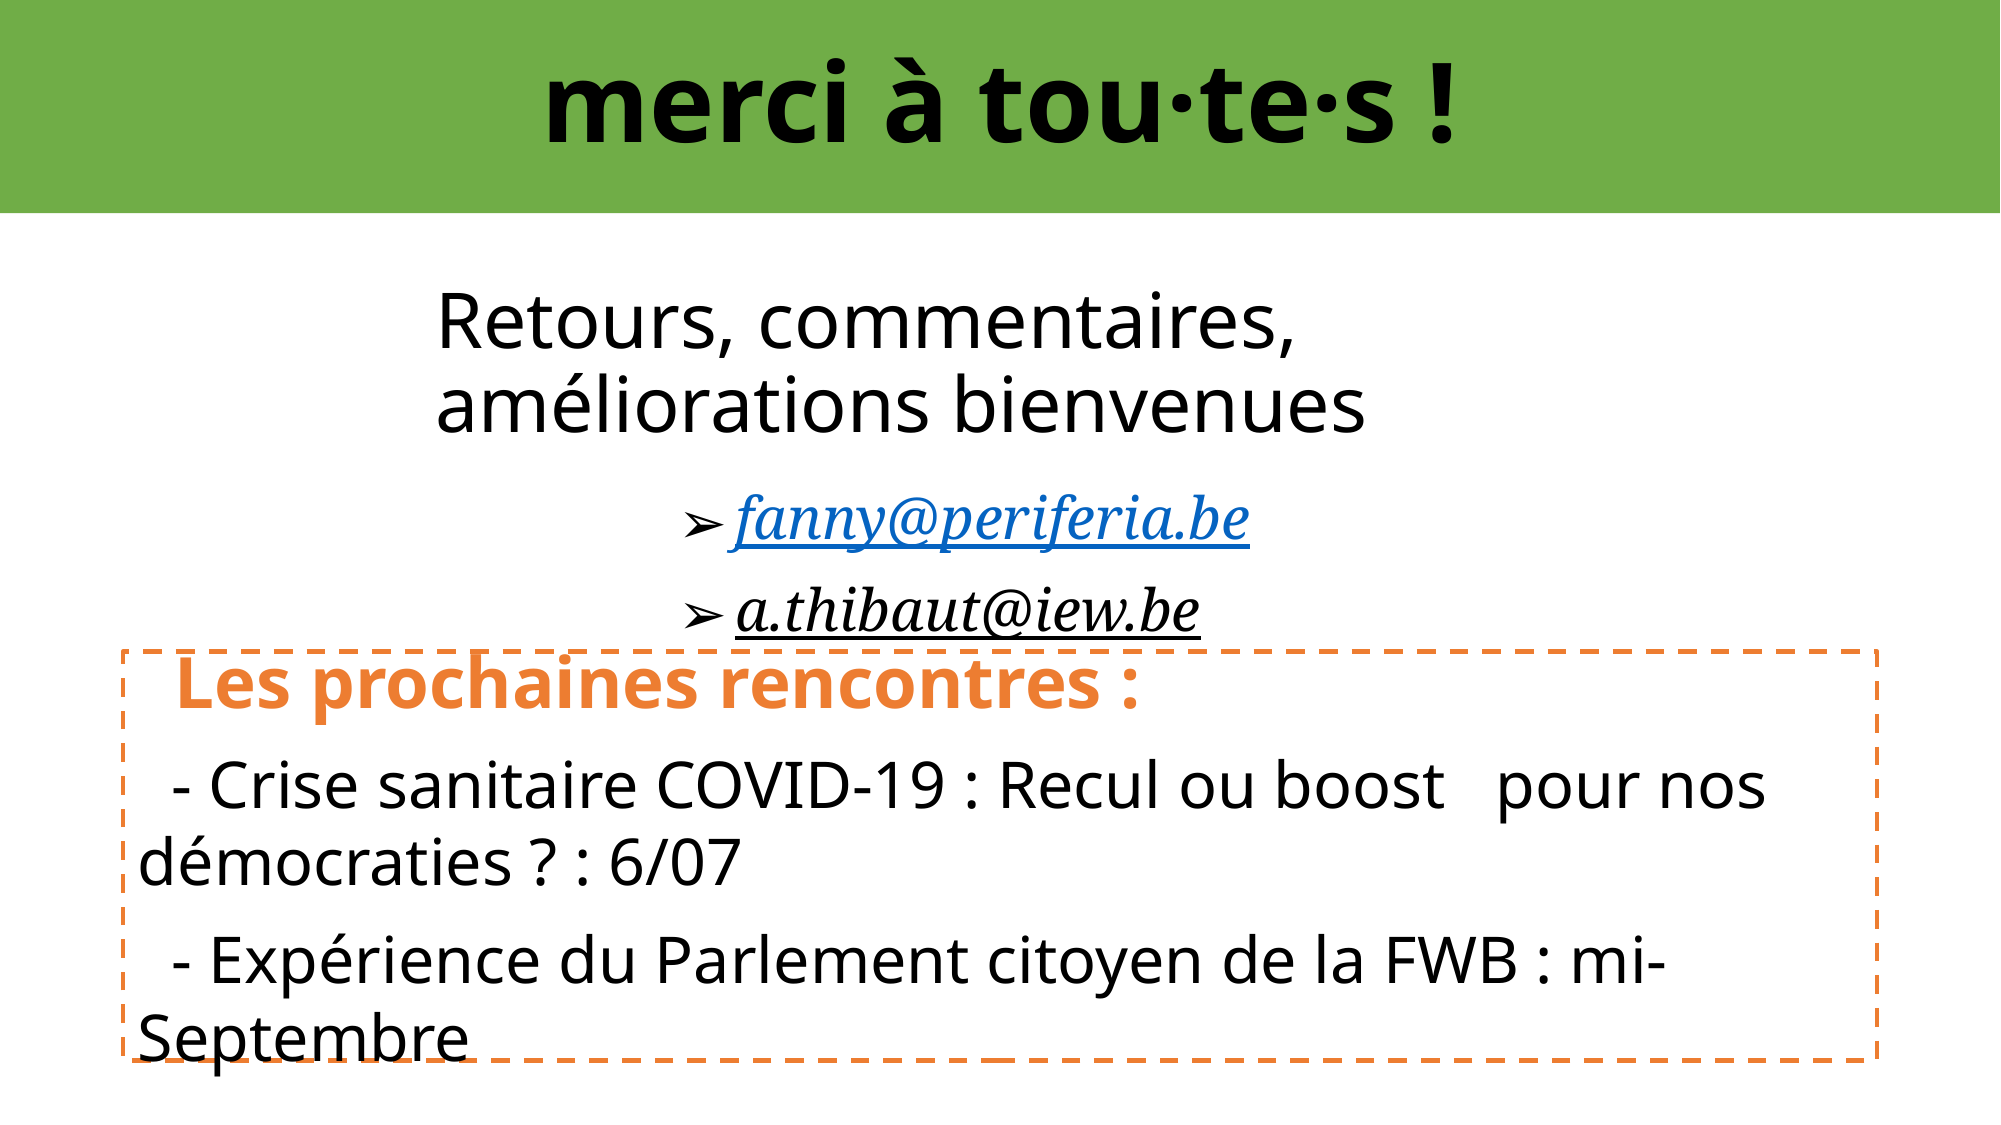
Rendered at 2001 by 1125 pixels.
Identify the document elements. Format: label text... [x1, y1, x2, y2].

list Les prochaines rencontres : - Crise sanitaire COVID-19 : Recul ou boost pour nos démocraties ? : 6/07 - Expérience du Parlement citoyen de la FWB : mi-Septembre [122, 651, 1878, 1061]
list Retours, commentaires, améliorations bienvenues fanny@periferia.be a.thibaut@iew.be [420, 274, 1580, 568]
title merci à tou·te·s ! [0, 0, 2000, 214]
